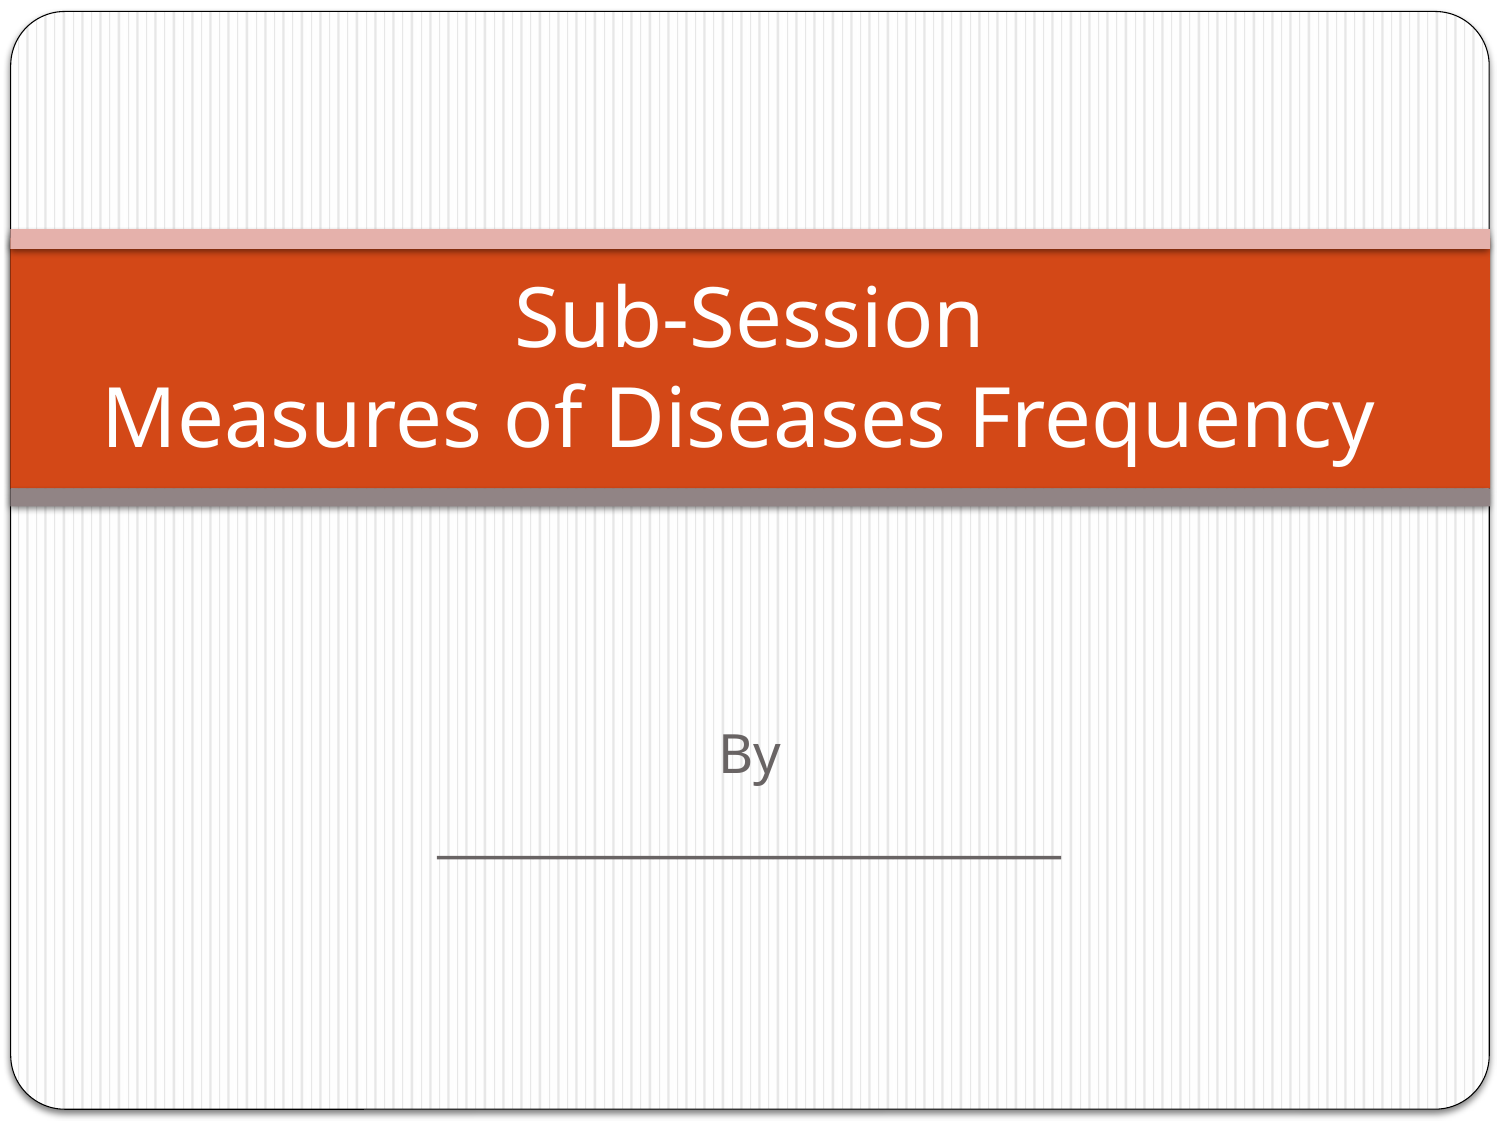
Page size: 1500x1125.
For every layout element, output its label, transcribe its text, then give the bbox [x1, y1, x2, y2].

subtitle By __________________________ [225, 712, 1275, 975]
title Sub-Session Measures of Diseases Frequency [75, 247, 1425, 489]
